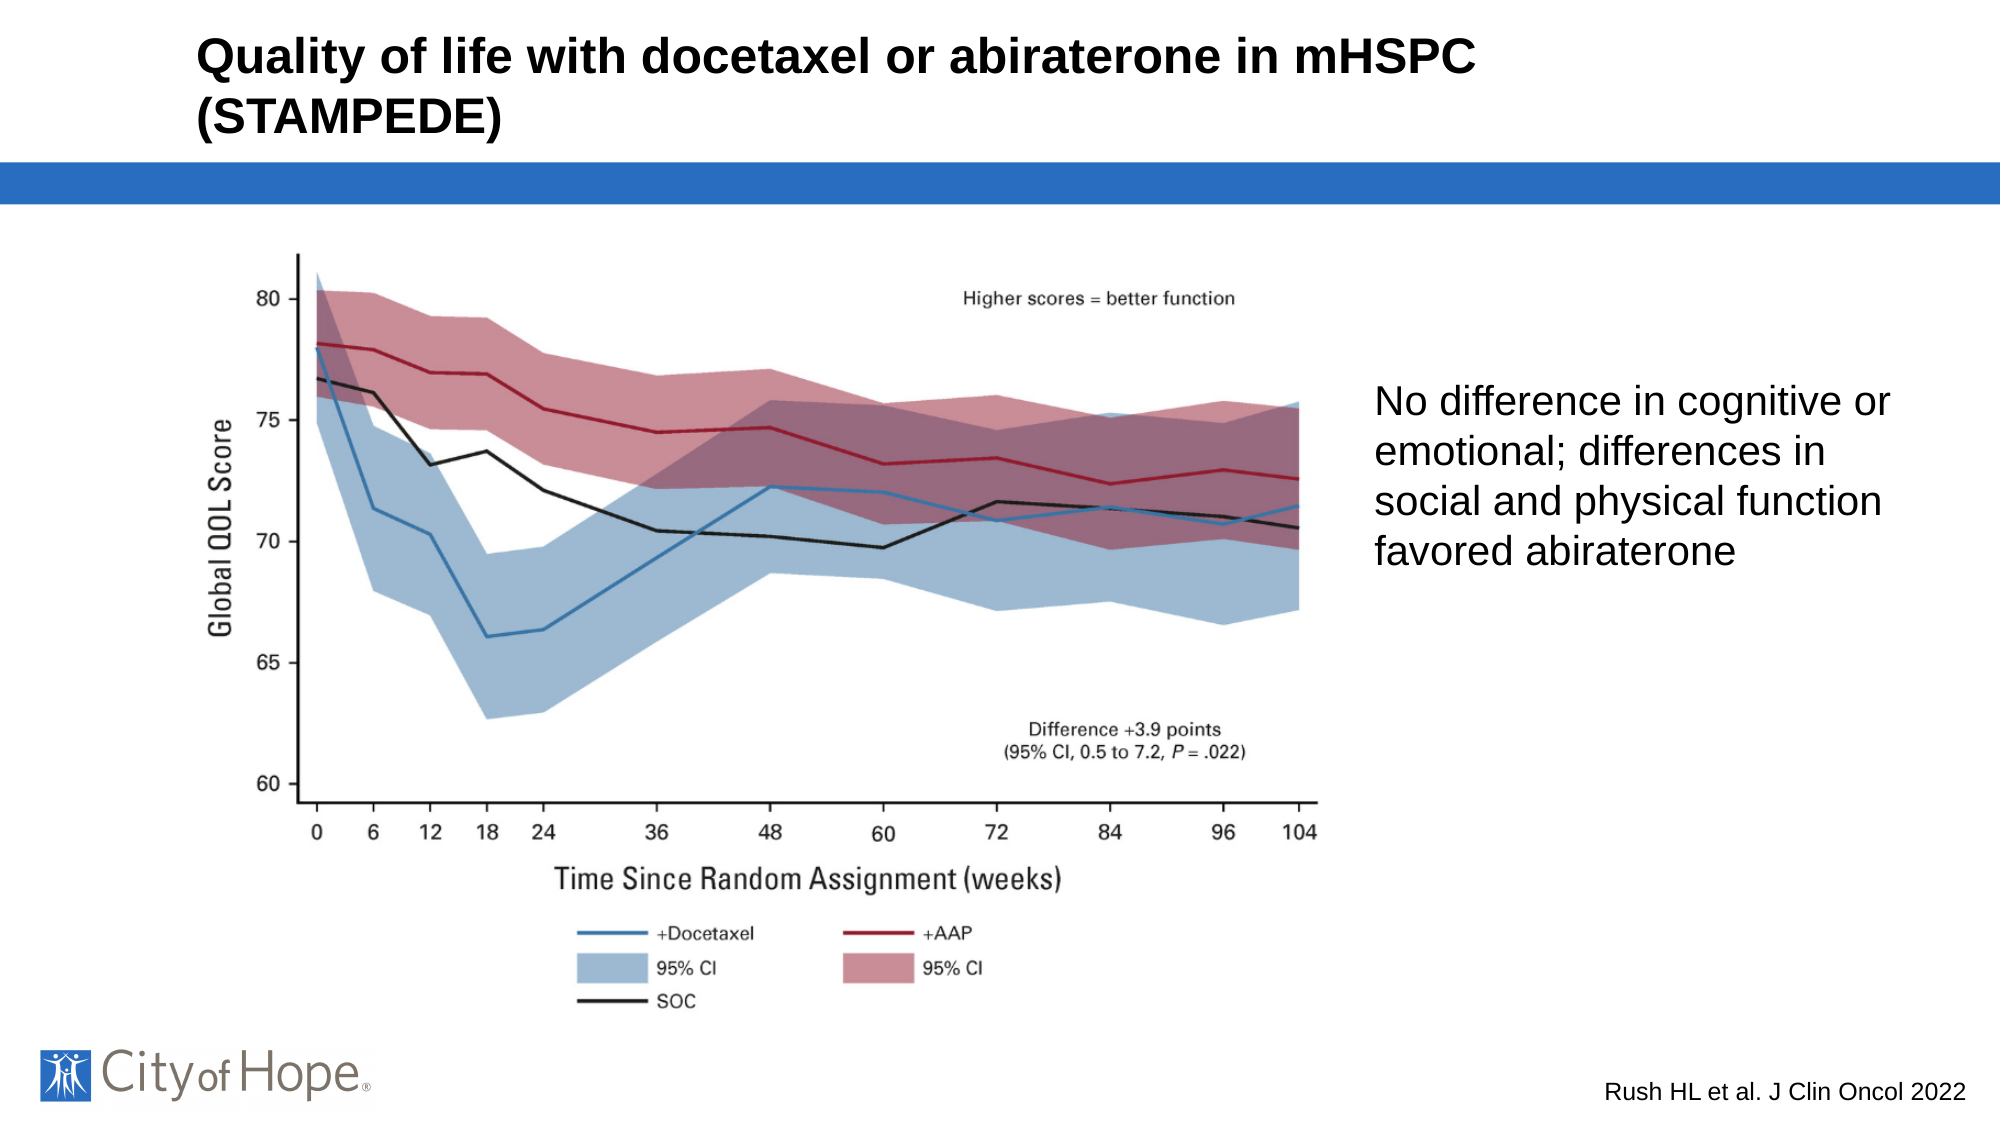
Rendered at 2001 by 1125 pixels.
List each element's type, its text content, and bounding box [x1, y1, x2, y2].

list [193, 244, 1320, 1022]
picture [36, 1039, 376, 1112]
text_box No difference in cognitive or emotional; differences in social and physical function favored abiraterone [1359, 366, 1936, 581]
text_box Rush HL et al. J Clin Oncol 2022 [1243, 1067, 1983, 1113]
title Quality of life with docetaxel or abiraterone in mHSPC (STAMPEDE) [180, 34, 1674, 132]
